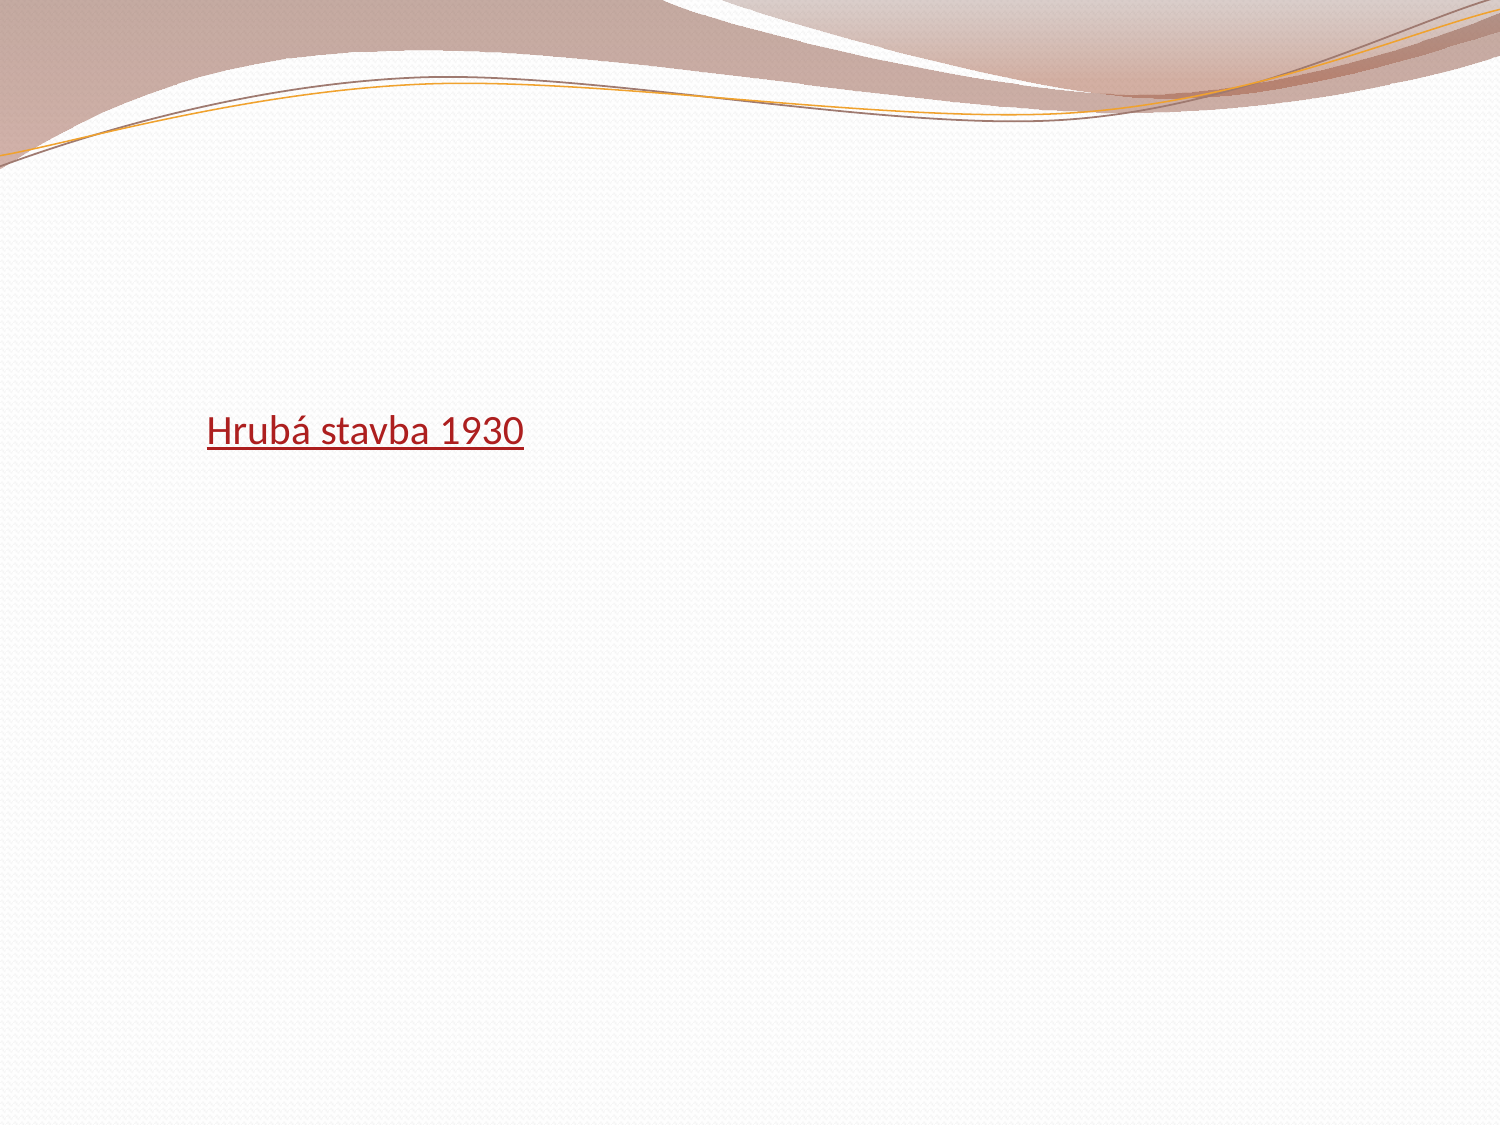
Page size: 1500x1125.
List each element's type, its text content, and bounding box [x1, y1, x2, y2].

title Hrubá stavba 1930 [206, 192, 1389, 453]
